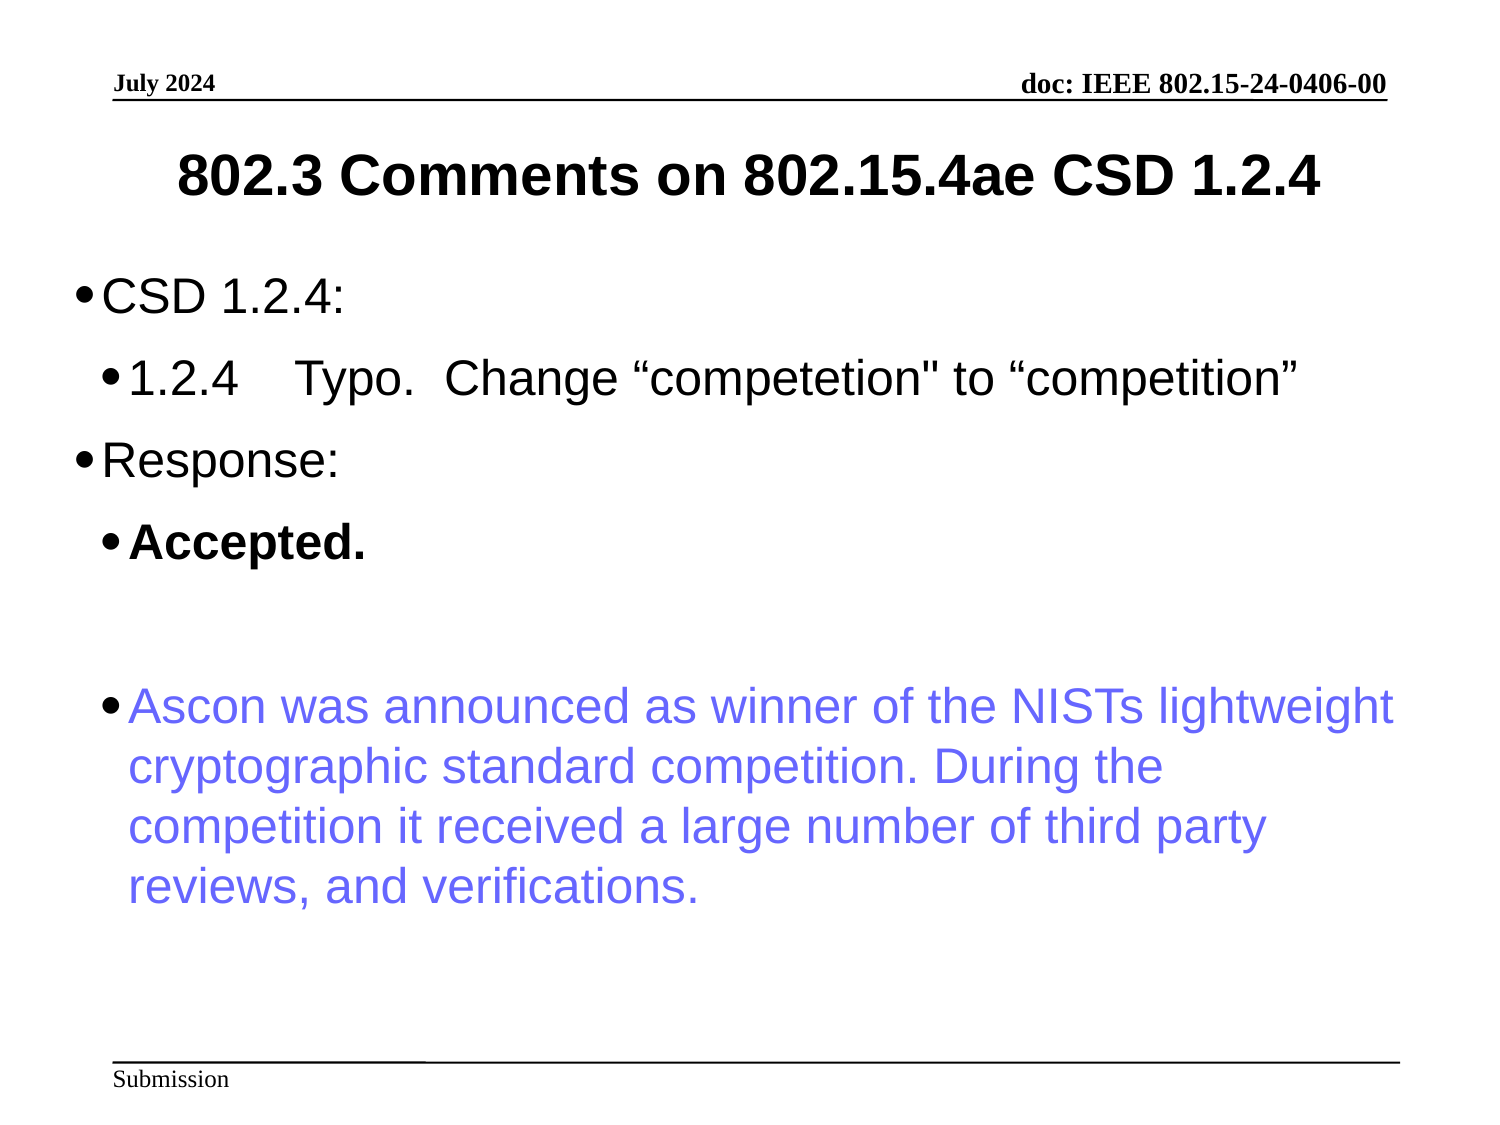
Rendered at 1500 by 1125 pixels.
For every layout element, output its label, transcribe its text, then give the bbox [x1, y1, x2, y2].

text_box 802.3 Comments on 802.15.4ae CSD 1.2.4 [74, 112, 1425, 233]
text_box CSD 1.2.4: 1.2.4 Typo. Change “competetion" to “competition” Response: Accepted. Ascon was announced as winner of the NISTs lightweight cryptographic standard competition. During the competition it received a large number of third party reviews, and verifications. [74, 263, 1425, 916]
